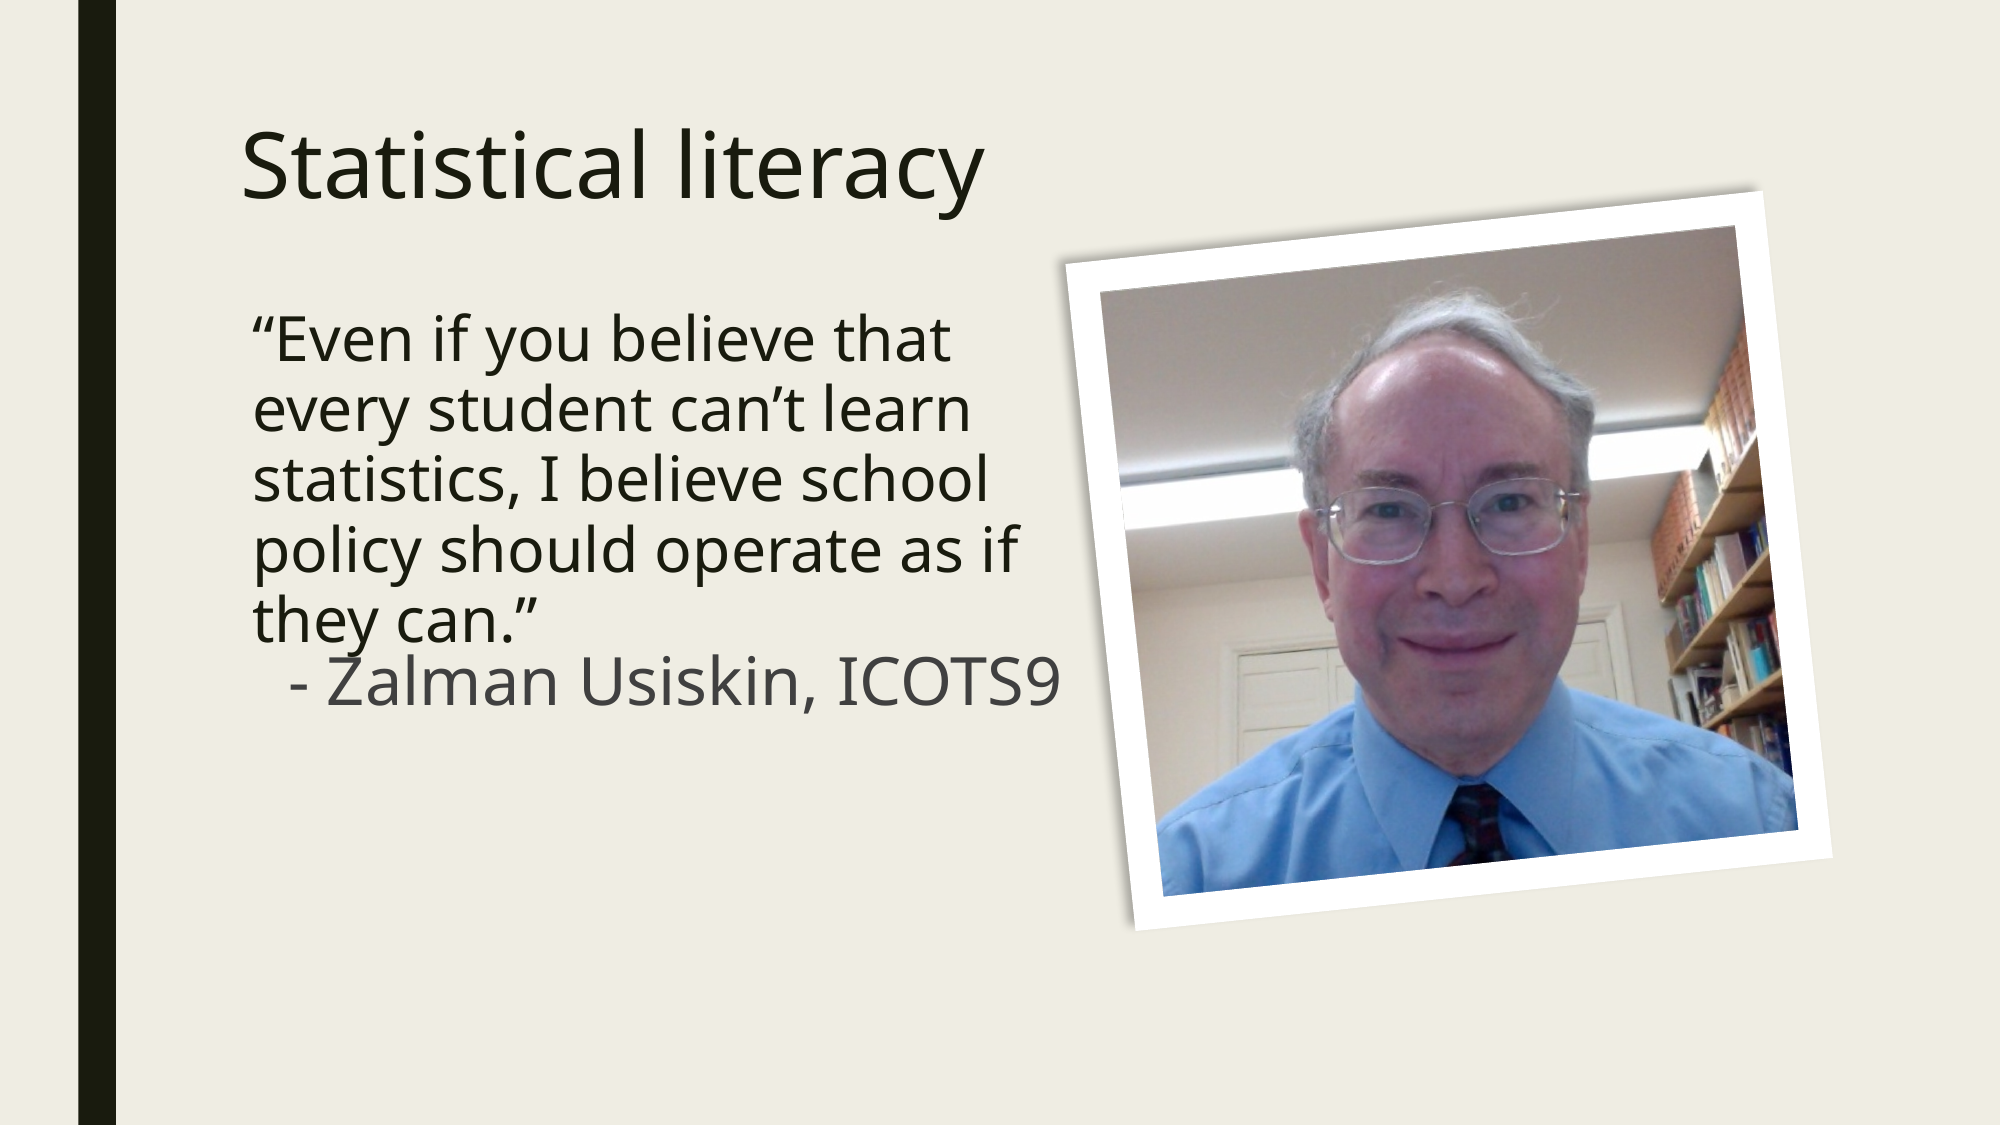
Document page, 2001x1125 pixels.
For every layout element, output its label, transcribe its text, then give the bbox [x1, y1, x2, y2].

title Statistical literacy [225, 112, 1800, 357]
text_box - Zalman Usiskin, ICOTS9 [273, 615, 1099, 727]
picture [1100, 227, 1798, 896]
list “Even if you believe that every student can’t learn statistics, I believe school policy should operate as if they can.” [237, 297, 1079, 616]
